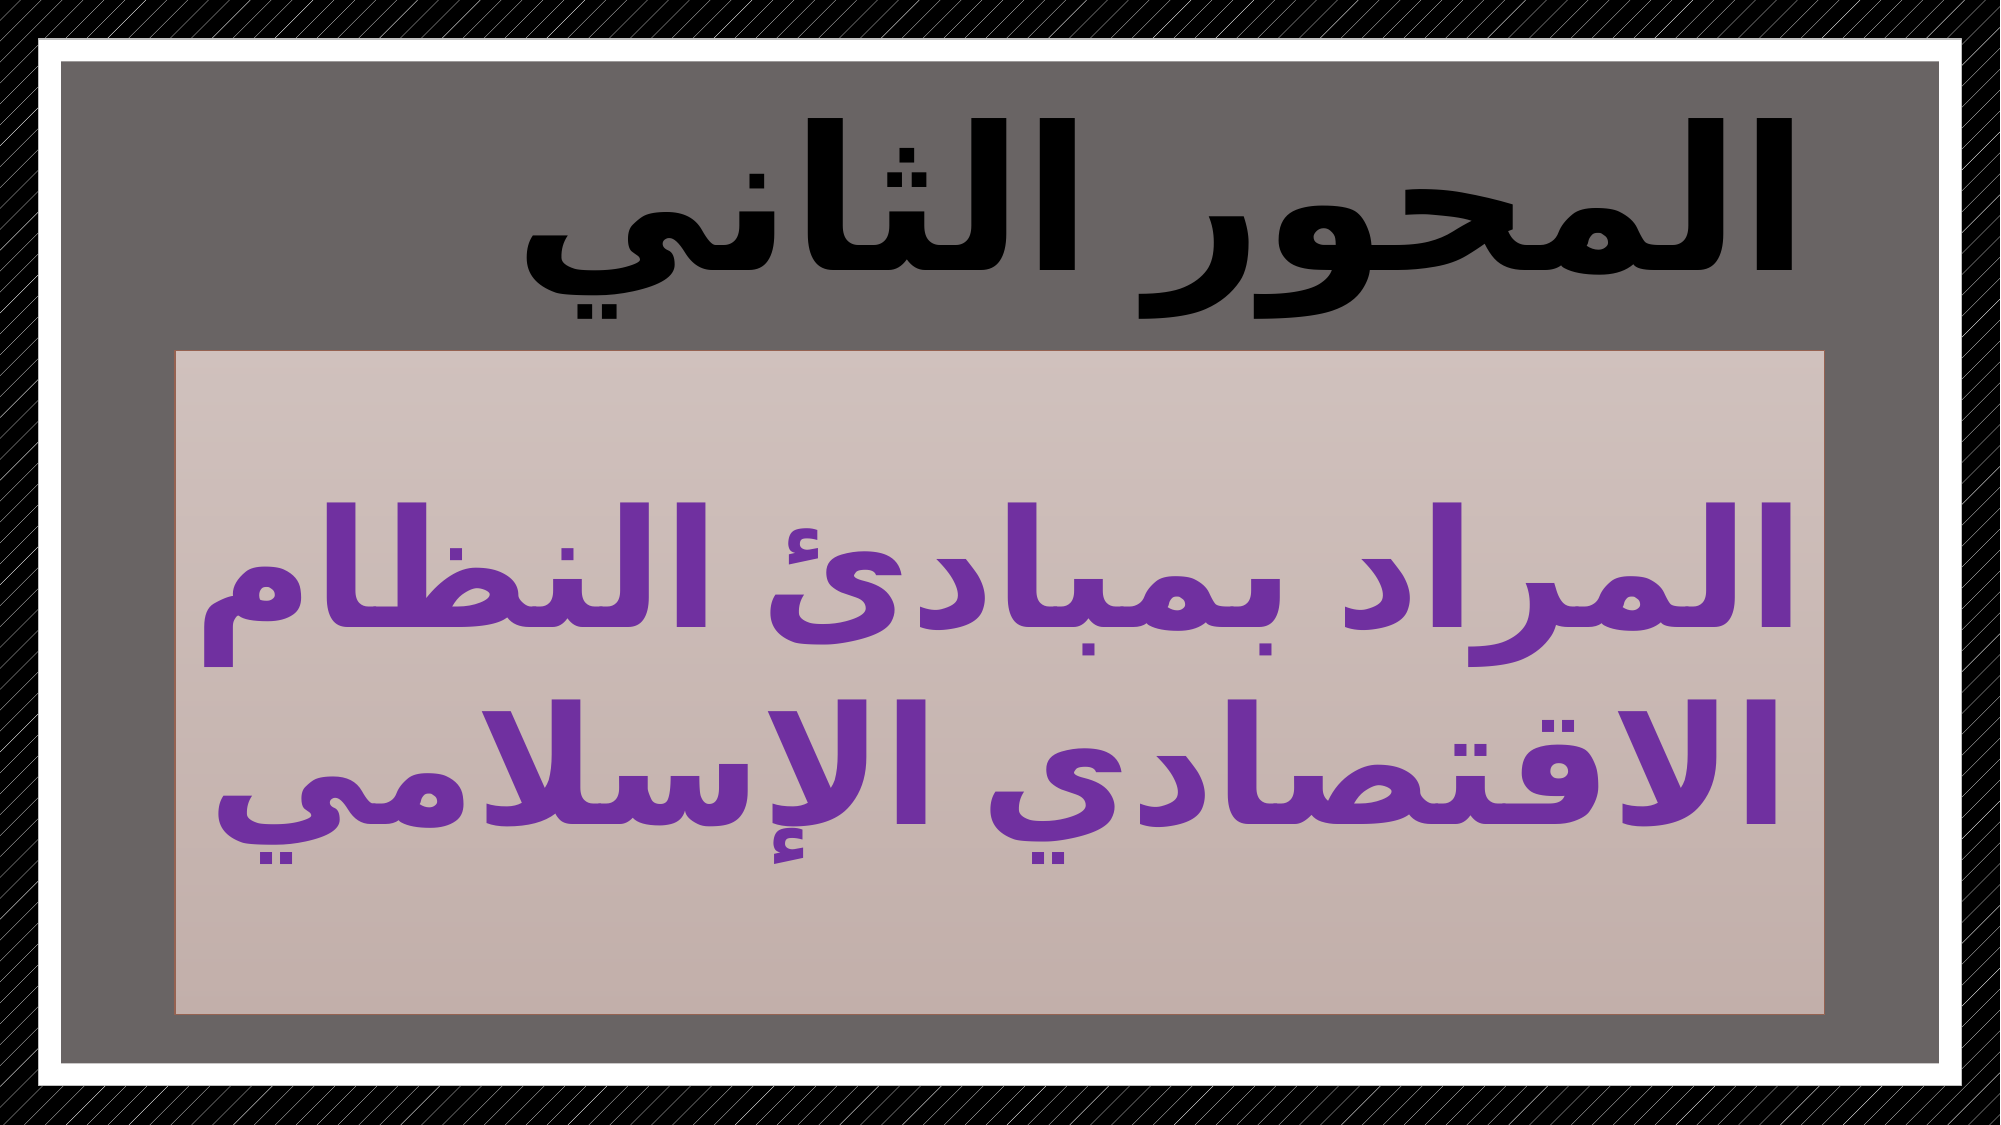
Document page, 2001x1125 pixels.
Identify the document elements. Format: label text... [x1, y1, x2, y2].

list المراد بمبادئ النظام الاقتصادي الإسلامي [174, 350, 1825, 1015]
title المحور الثاني [174, 92, 1825, 318]
